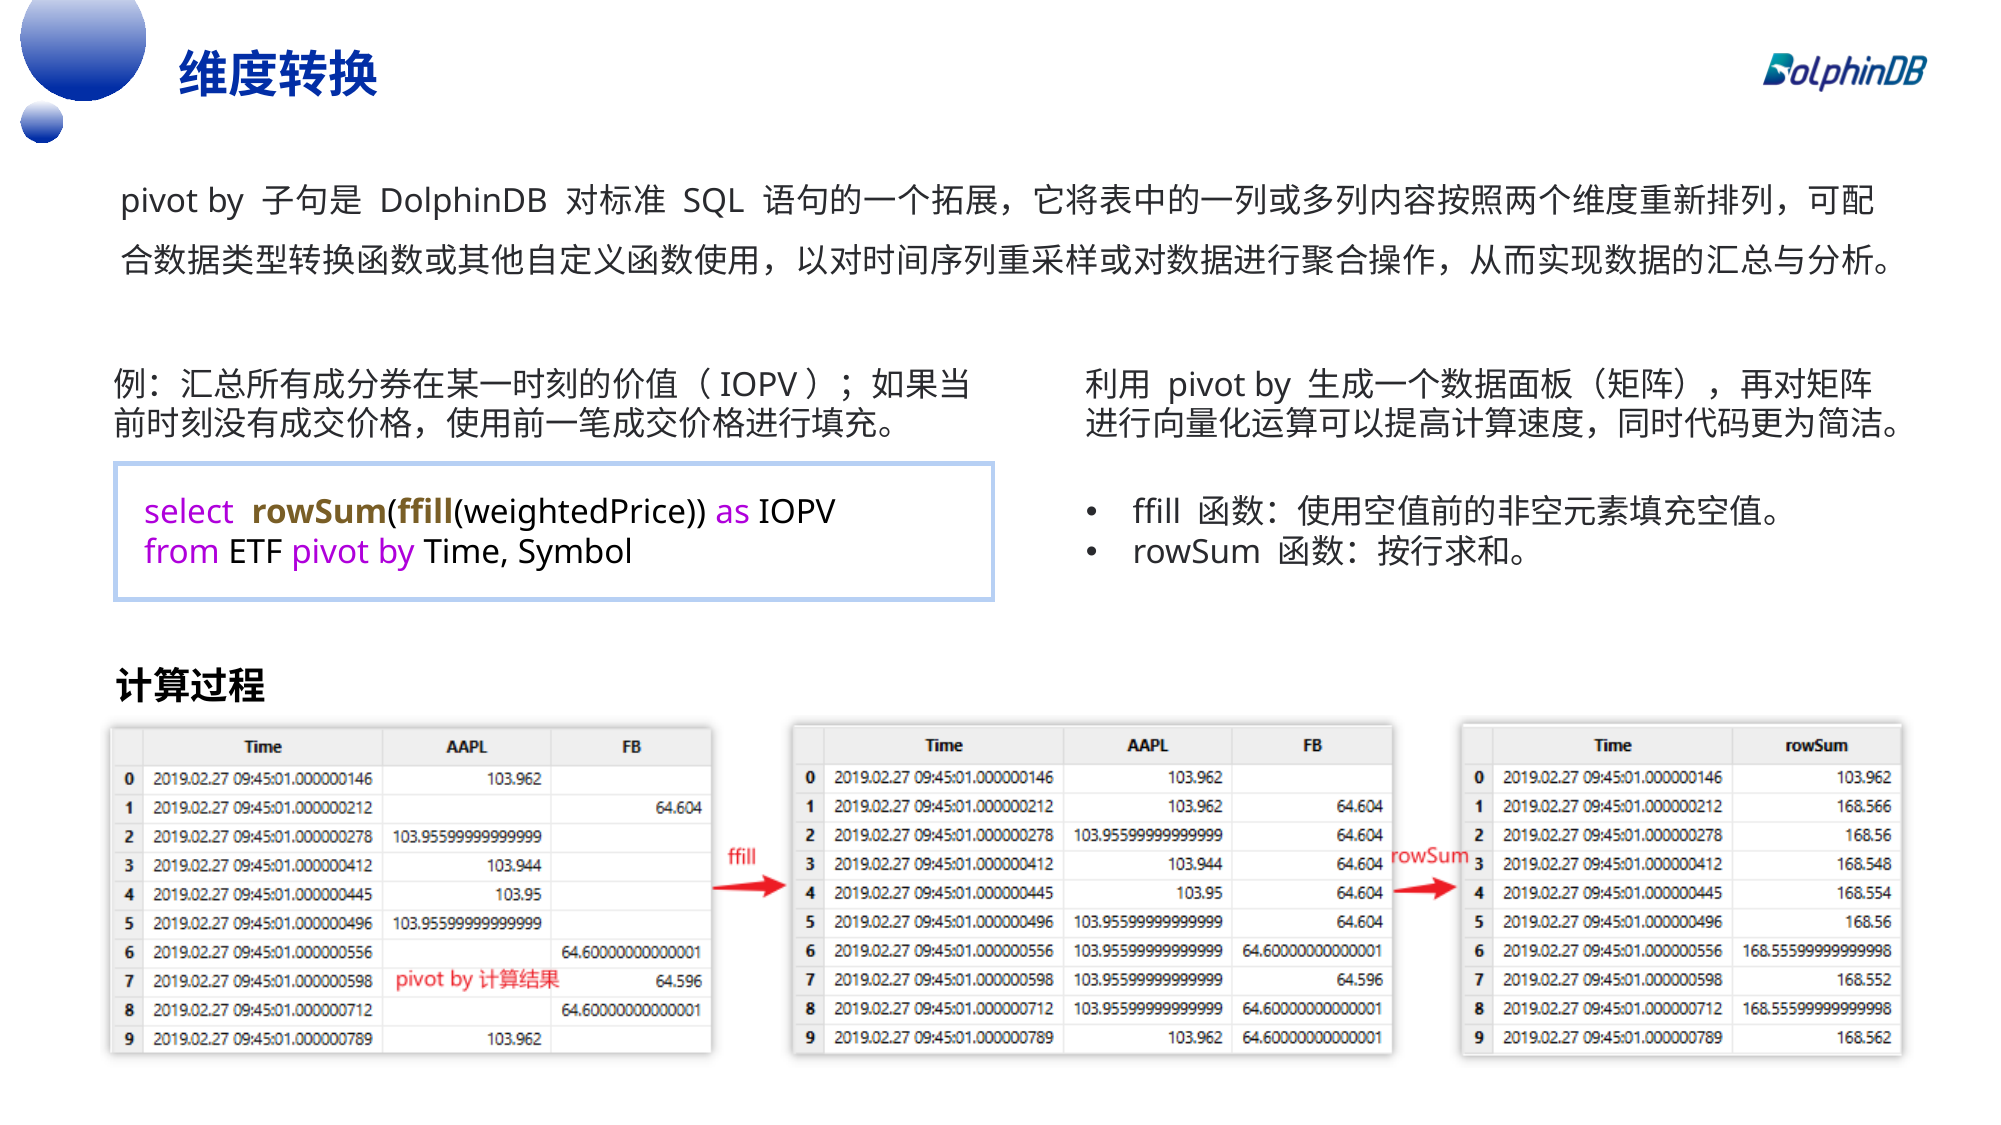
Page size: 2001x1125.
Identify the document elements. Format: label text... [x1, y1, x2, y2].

text_box select rowSum(ffill(weightedPrice)) as IOPV from ETF pivot by Time, Symbol [129, 483, 979, 578]
picture [1755, 47, 1929, 93]
text_box 例：汇总所有成分券在某一时刻的价值（IOPV）；如果当前时刻没有成交价格，使用前一笔成交价格进行填充。 [98, 355, 1017, 450]
text_box 利用 pivot by 生成一个数据面板（矩阵），再对矩阵进行向量化运算可以提高计算速度，同时代码更为简洁。 [1071, 355, 1905, 483]
text_box [114, 462, 994, 600]
text_box [19, 0, 147, 102]
text_box pivot by 子句是 DolphinDB 对标准 SQL 语句的一个拓展，它将表中的一列或多列内容按照两个维度重新排列，可配合数据类型转换函数或其他自定义函数使用，以对时间序列重采样或对数据进行聚合操作，从而实现数据的汇总与分析。 [105, 152, 1890, 347]
text_box ffill 函数：使用空值前的非空元素填充空值。 rowSum 函数：按行求和。 [1071, 483, 1905, 578]
picture [100, 715, 1917, 1068]
text_box 计算过程 [100, 655, 363, 715]
text_box 维度转换 [163, 35, 1545, 110]
text_box [19, 99, 64, 144]
